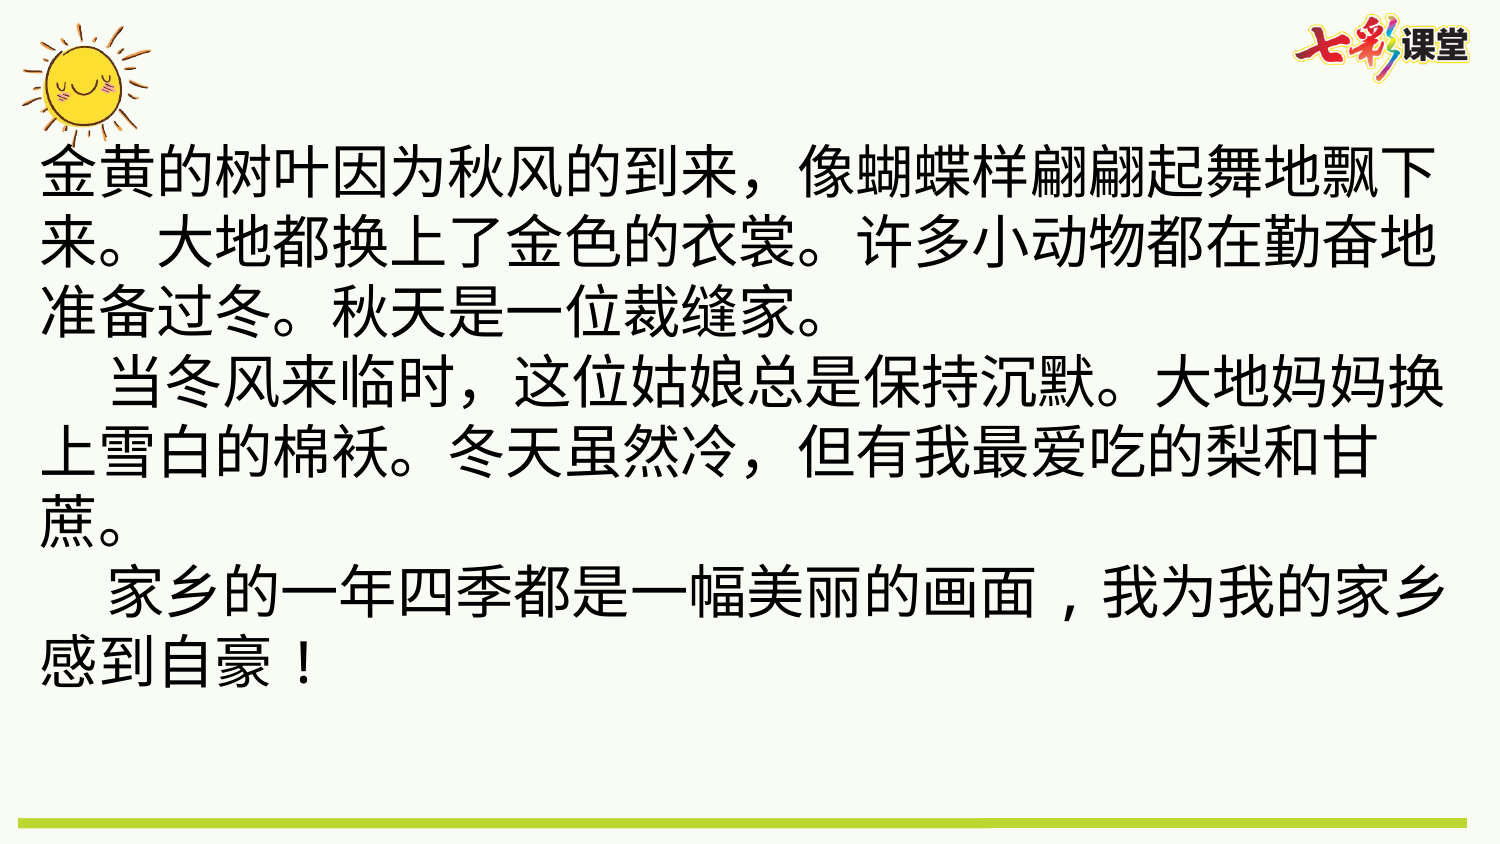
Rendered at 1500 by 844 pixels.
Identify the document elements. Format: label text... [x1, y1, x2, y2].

picture [0, 0, 173, 172]
picture [18, 771, 1467, 844]
picture [1291, 9, 1472, 87]
text_box 金黄的树叶因为秋风的到来，像蝴蝶样翩翩起舞地飘下来。大地都换上了金色的衣裳。许多小动物都在勤奋地准备过冬。秋天是一位裁缝家。 当冬风来临时，这位姑娘总是保持沉默。大地妈妈换上雪白的棉袄。冬天虽然冷，但有我最爱吃的梨和甘蔗。 家乡的一年四季都是一幅美丽的画面,我为我的家乡感到自豪! [25, 128, 1500, 703]
